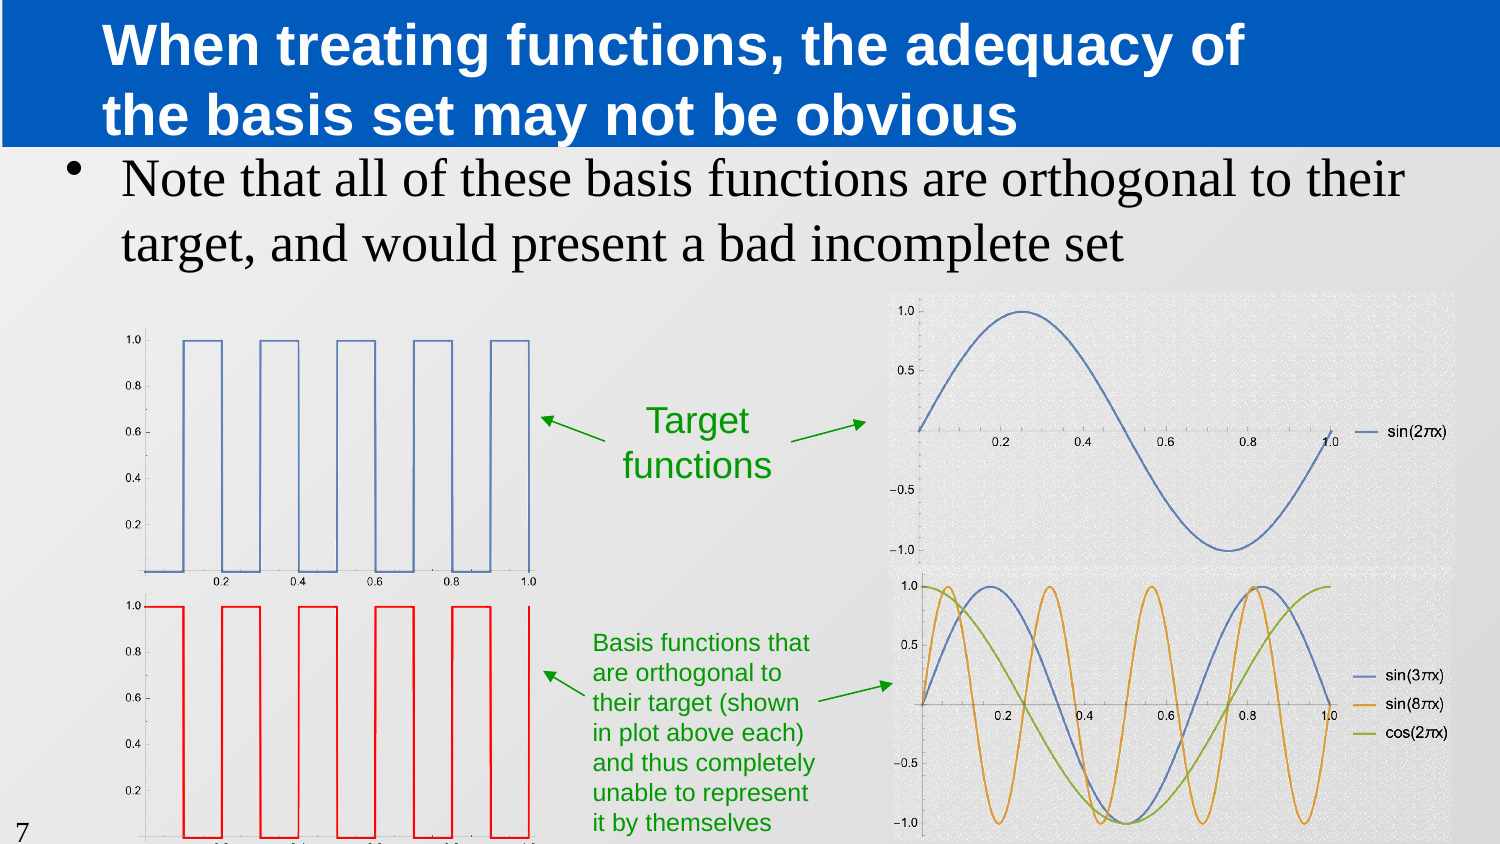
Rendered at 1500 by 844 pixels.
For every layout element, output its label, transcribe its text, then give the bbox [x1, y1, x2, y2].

text_box Target functions [604, 388, 791, 494]
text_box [542, 670, 585, 697]
title When treating functions, the adequacy of the basis set may not be obvious [87, 0, 1363, 134]
picture [124, 327, 538, 591]
list Note that all of these basis functions are orthogonal to their target, and would present a bad incomplete set [49, 134, 1488, 760]
picture [888, 292, 1455, 842]
text_box Basis functions that are orthogonal to their target (shown in plot above each) and thus completely unable to represent it by themselves [577, 619, 837, 844]
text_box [540, 416, 606, 443]
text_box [818, 683, 894, 702]
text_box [790, 421, 867, 443]
picture [124, 593, 538, 844]
slide_number 7 [0, 806, 101, 844]
